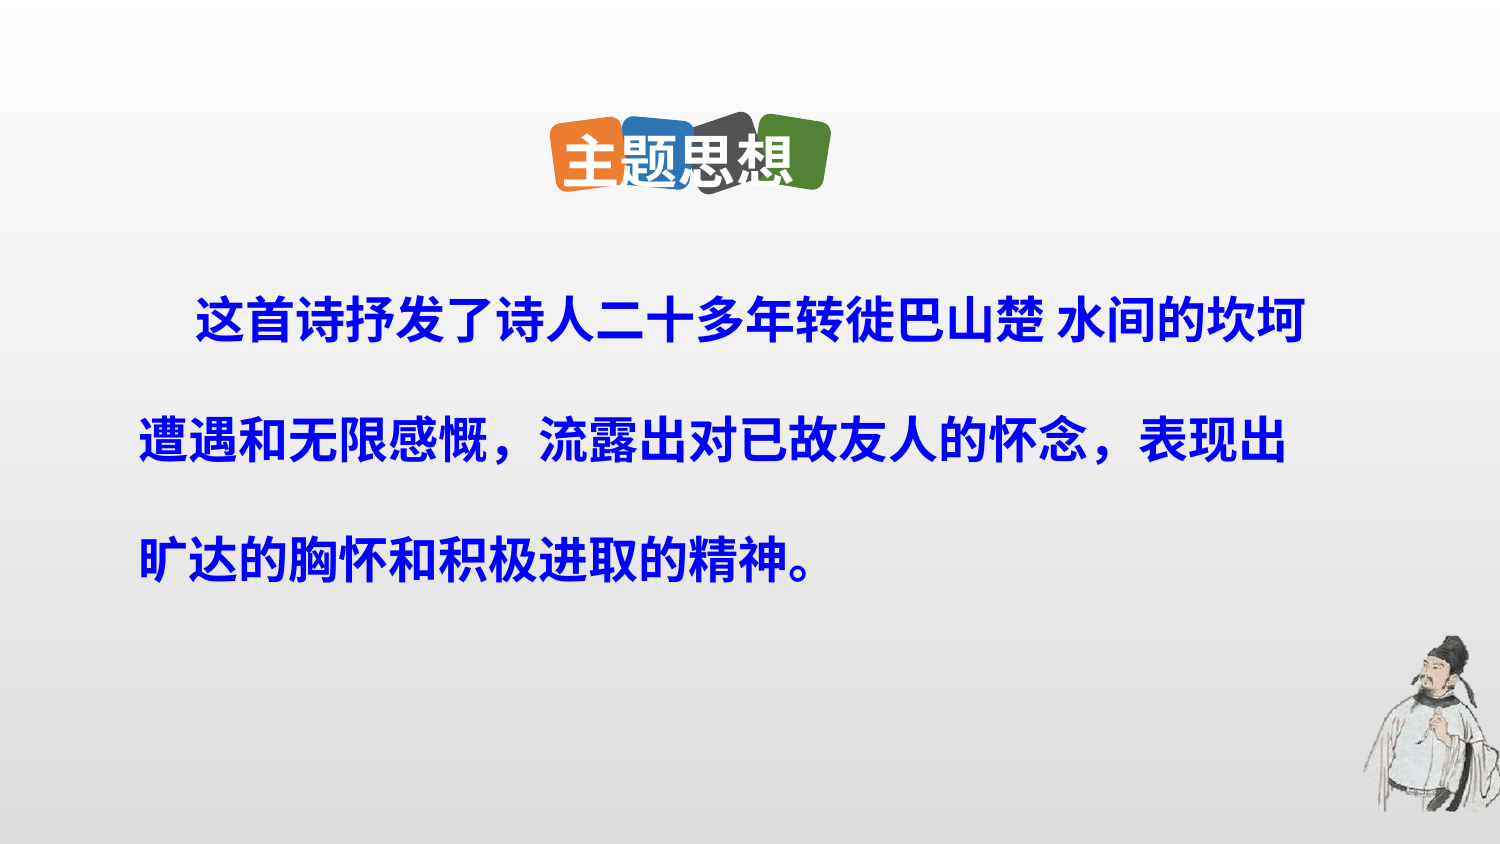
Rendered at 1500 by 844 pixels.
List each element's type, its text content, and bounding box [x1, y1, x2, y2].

picture [1257, 628, 1500, 812]
text_box 这首诗抒发了诗人二十多年转徙巴山楚 水间的坎坷遭遇和无限感慨，流露出对已故友人的怀念，表现出旷达的胸怀和积极进取的精神。 [123, 221, 1353, 596]
text_box 主题思想 [546, 98, 833, 203]
